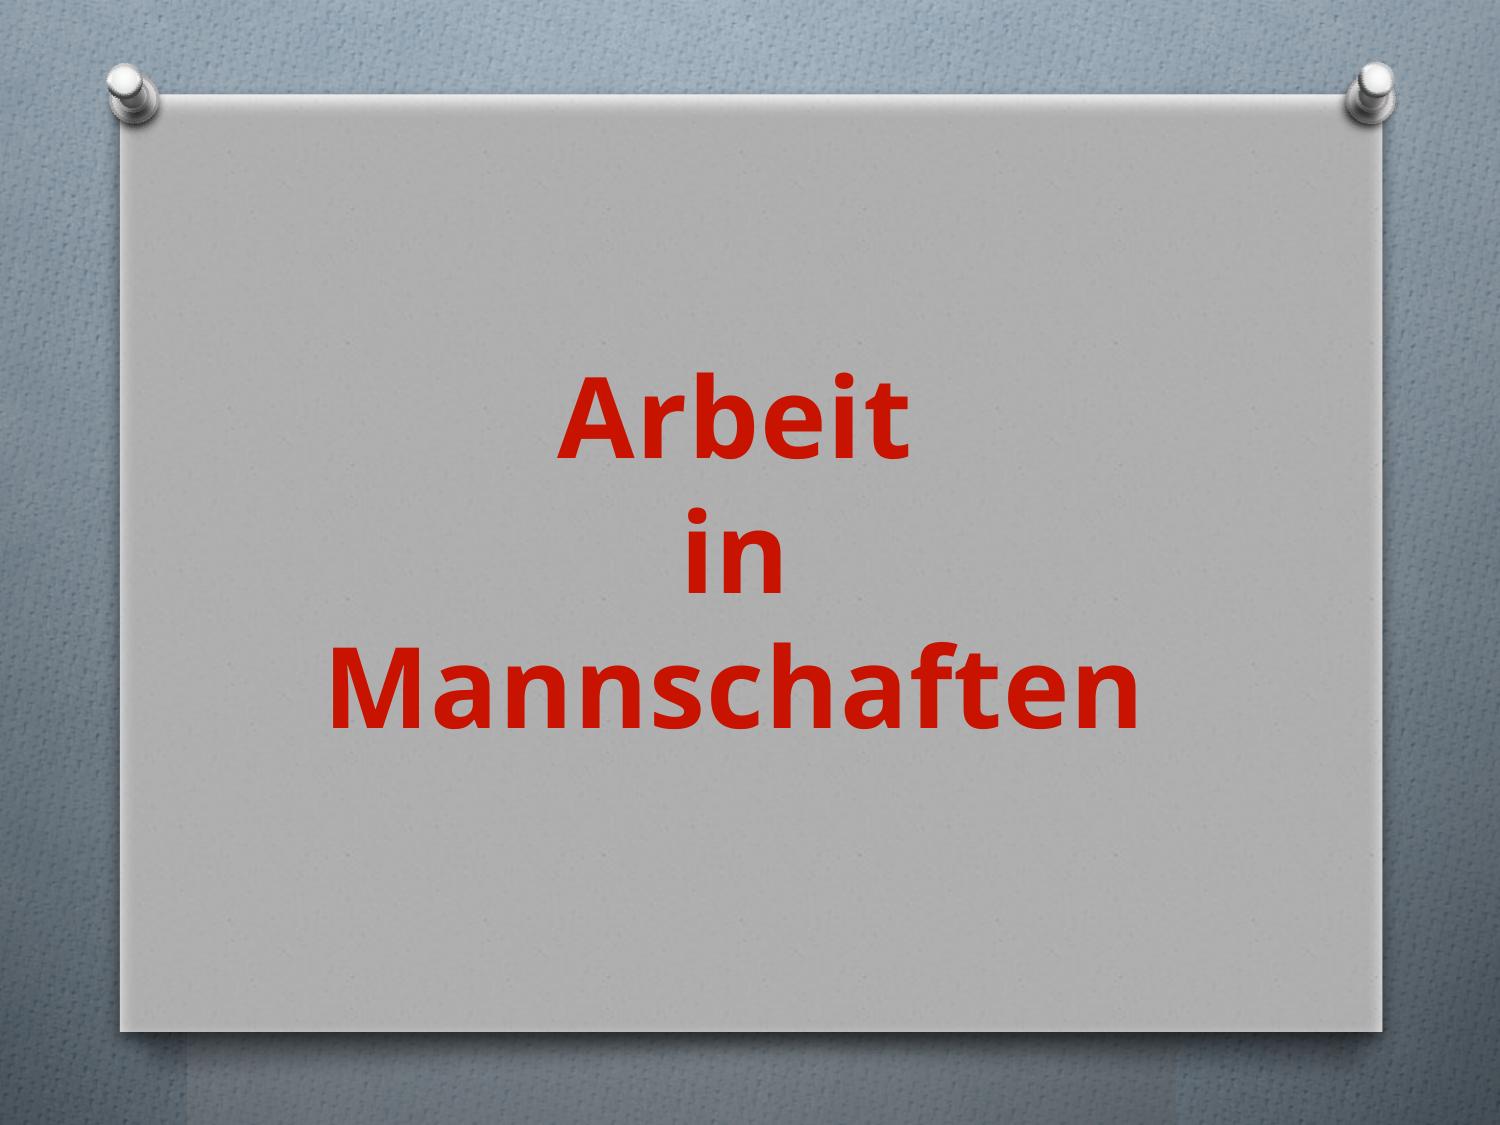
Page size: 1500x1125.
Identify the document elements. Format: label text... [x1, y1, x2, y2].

picture [1317, 35, 1439, 156]
text_box Arbeit in Mannschaften [308, 338, 1192, 758]
picture [75, 29, 198, 153]
